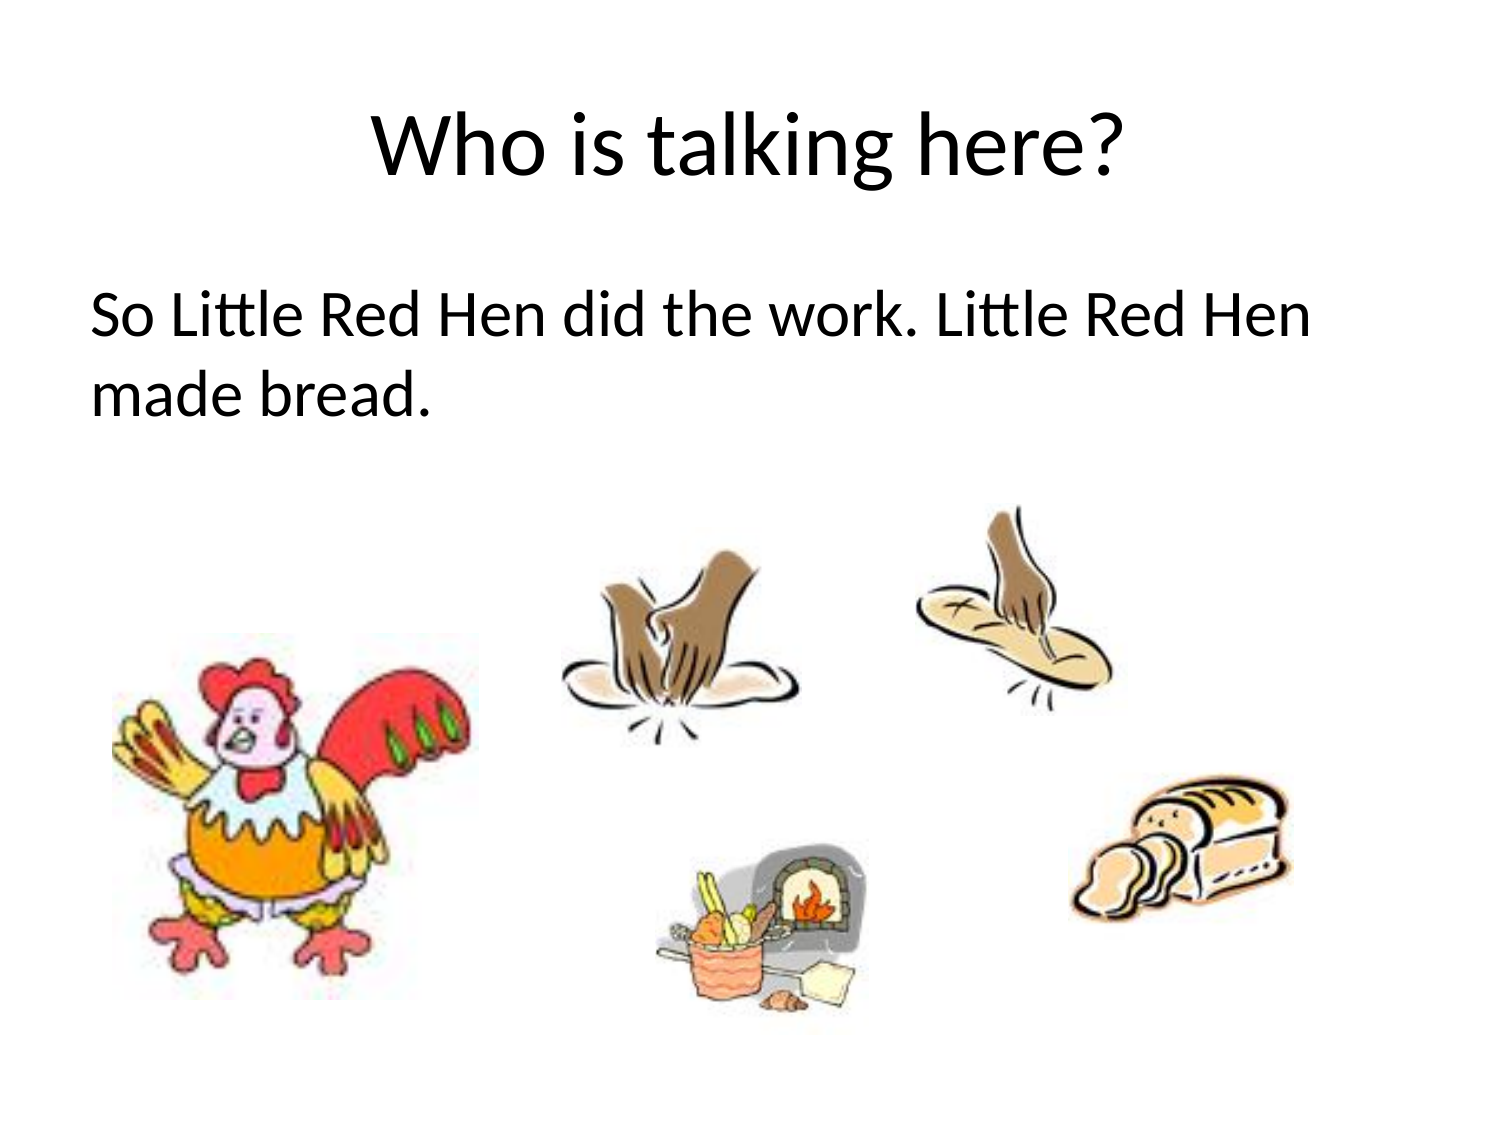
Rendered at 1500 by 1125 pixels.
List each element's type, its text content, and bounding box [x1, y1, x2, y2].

picture [560, 526, 802, 768]
list So Little Red Hen did the work. Little Red Hen made bread. [75, 262, 1425, 1005]
picture [655, 822, 869, 1036]
picture [1068, 735, 1294, 961]
picture [915, 503, 1129, 717]
picture [111, 633, 479, 1000]
title Who is talking here? [75, 45, 1425, 233]
